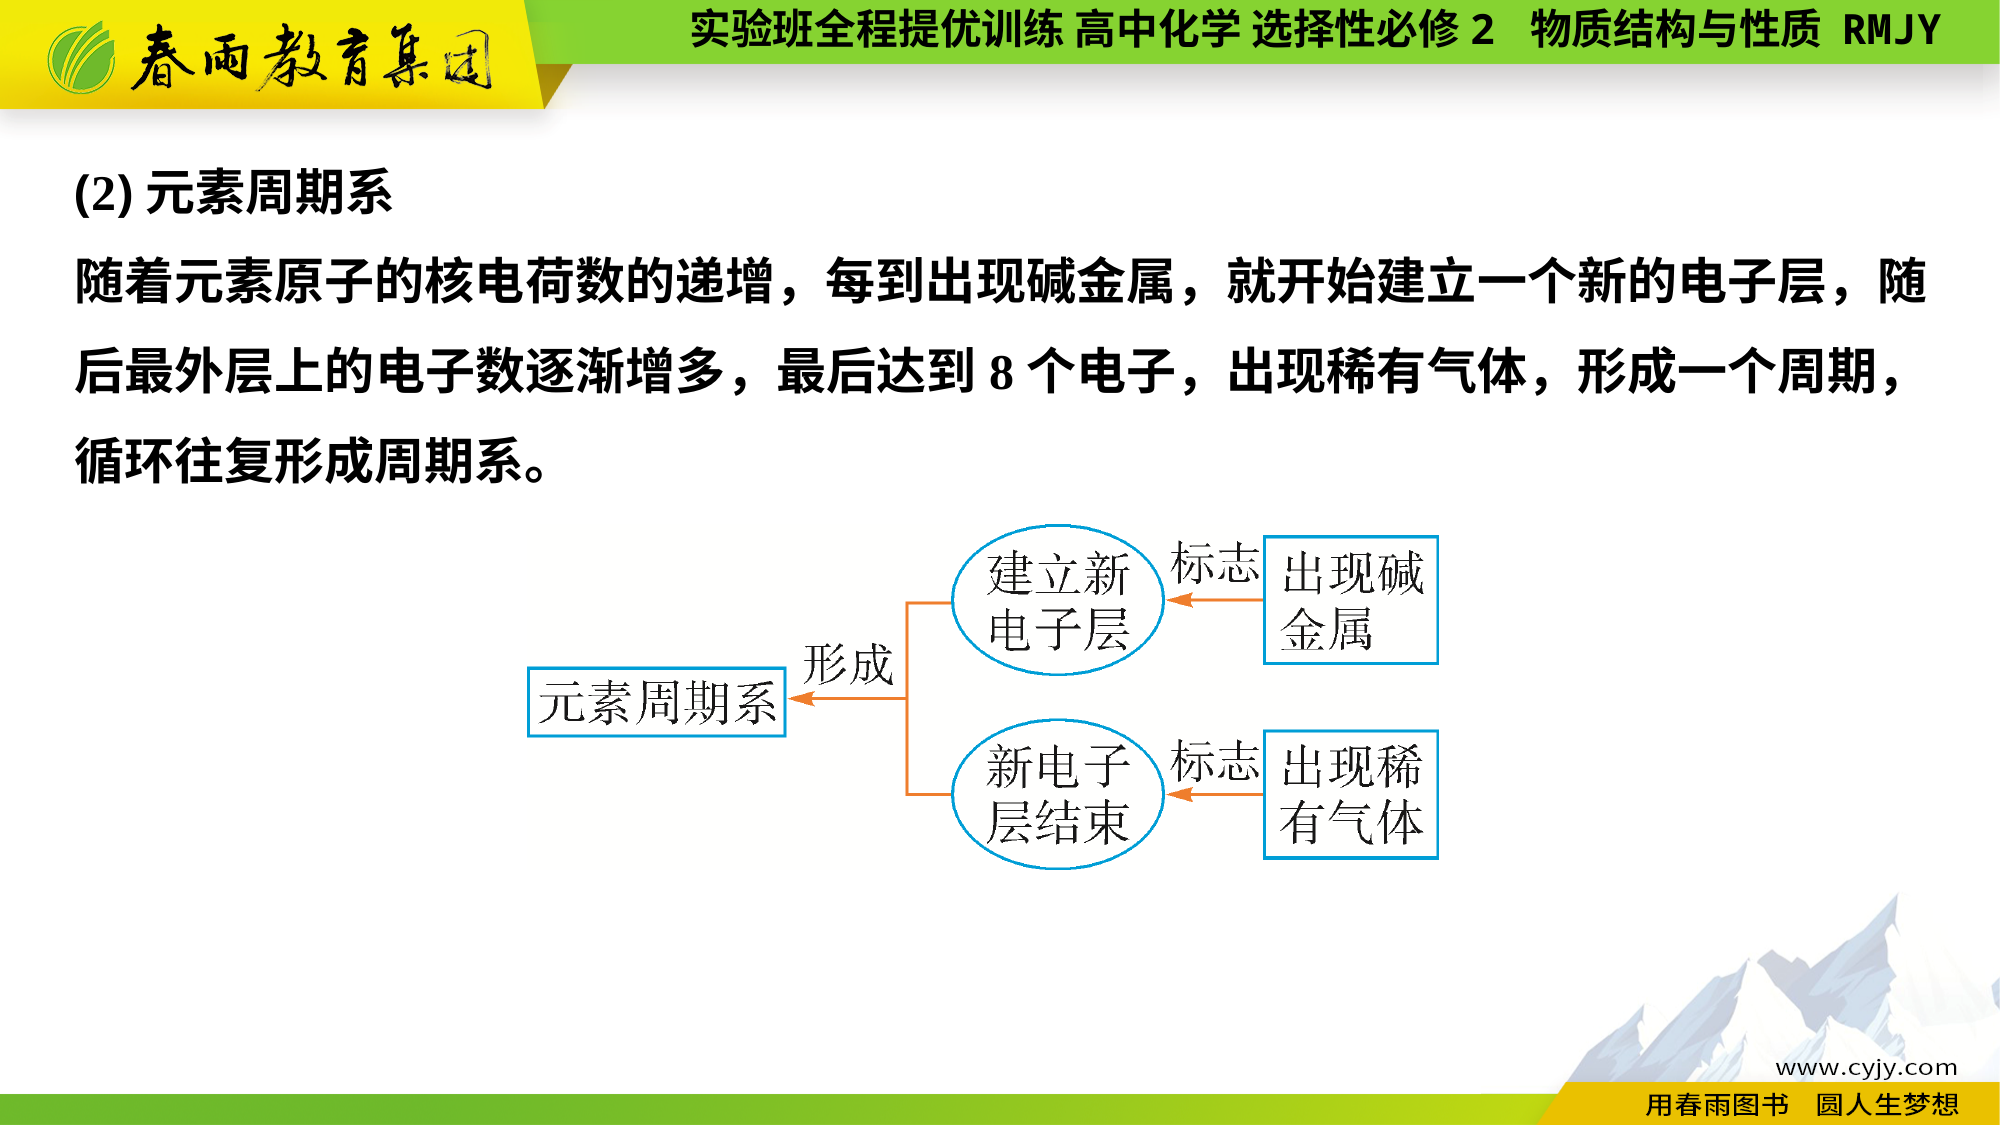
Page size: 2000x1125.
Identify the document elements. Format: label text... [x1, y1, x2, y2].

picture [0, 0, 2000, 1125]
list (2)元素周期系 随着元素原子的核电荷数的递增，每到出现碱金属，就开始建立一个新的电子层，随后最外层上的电子数逐渐增多，最后达到8个电子，出现稀有气体，形成一个周期，循环往复形成周期系。 [59, 122, 1944, 490]
